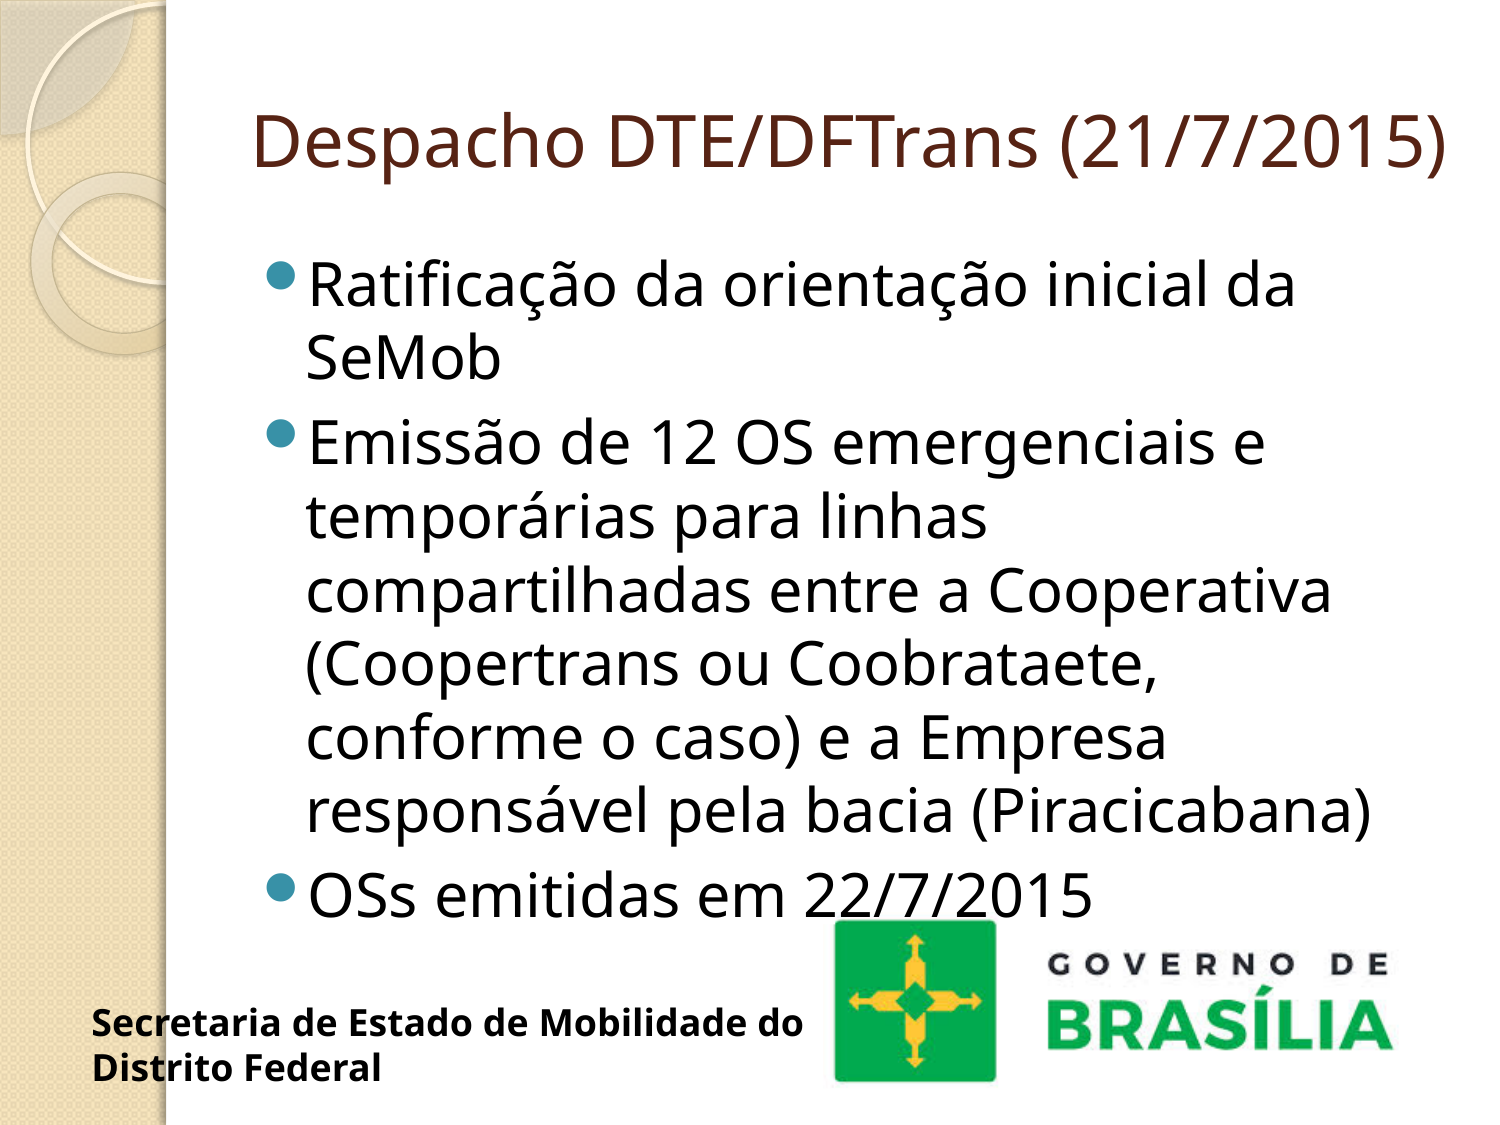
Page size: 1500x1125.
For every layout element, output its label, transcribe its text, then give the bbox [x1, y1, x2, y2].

list Ratificação da orientação inicial da SeMob Emissão de 12 OS emergenciais e temporárias para linhas compartilhadas entre a Cooperativa (Coopertrans ou Coobrataete, conforme o caso) e a Empresa responsável pela bacia (Piracicabana) OSs emitidas em 22/7/2015 [235, 237, 1466, 953]
title Despacho DTE/DFTrans (21/7/2015) [235, 45, 1466, 233]
picture [823, 953, 1424, 1118]
